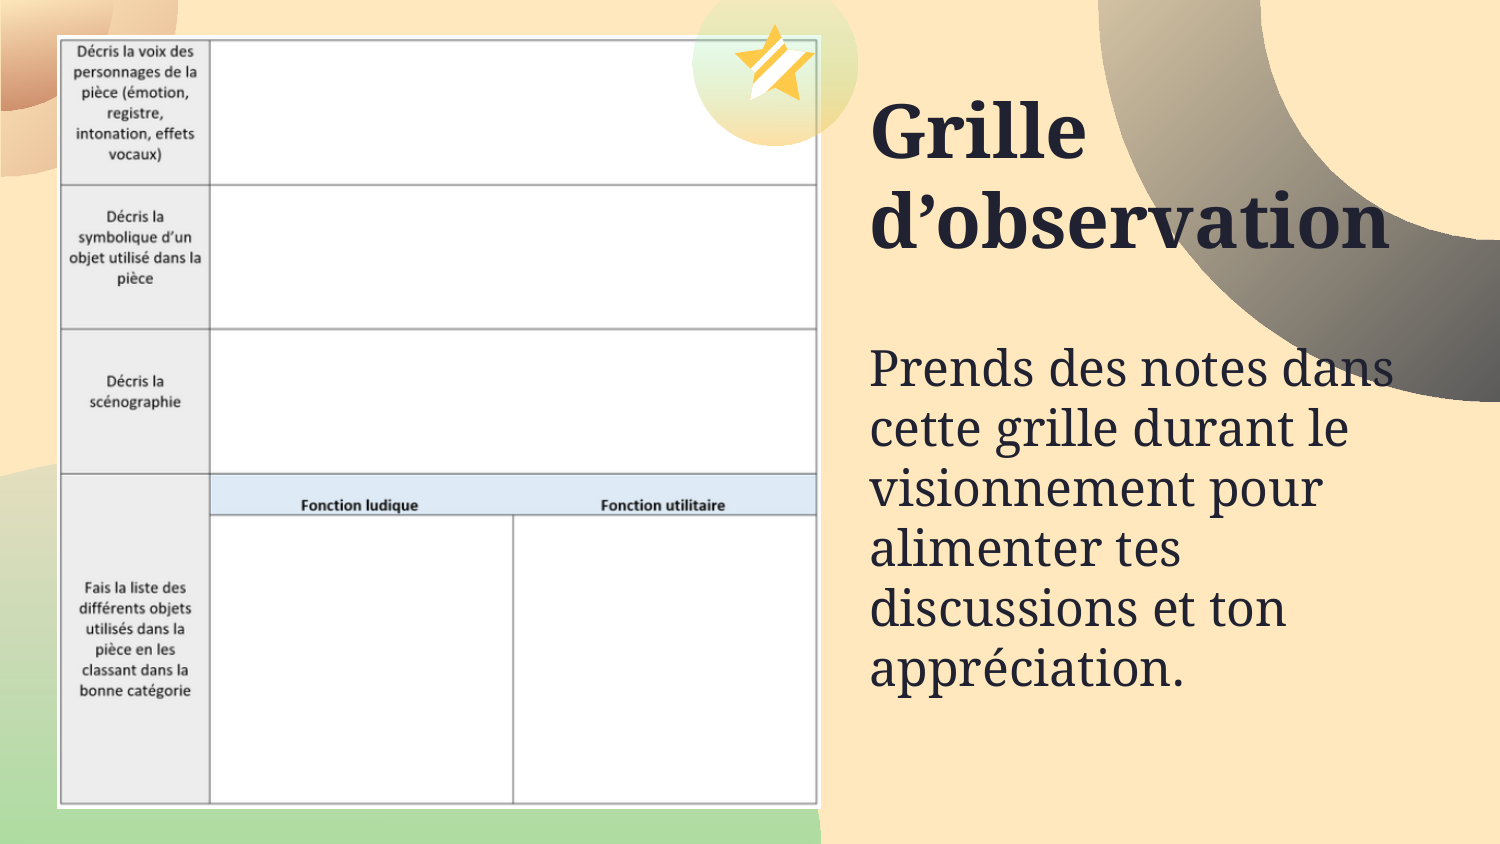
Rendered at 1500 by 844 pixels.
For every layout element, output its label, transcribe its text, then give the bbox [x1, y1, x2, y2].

picture [56, 34, 822, 809]
title Grille d’observation [854, 97, 1457, 279]
text_box [0, 464, 821, 844]
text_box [691, 0, 859, 146]
subtitle Prends des notes dans cette grille durant le visionnement pour alimenter tes discussions et ton appréciation. [854, 321, 1418, 786]
